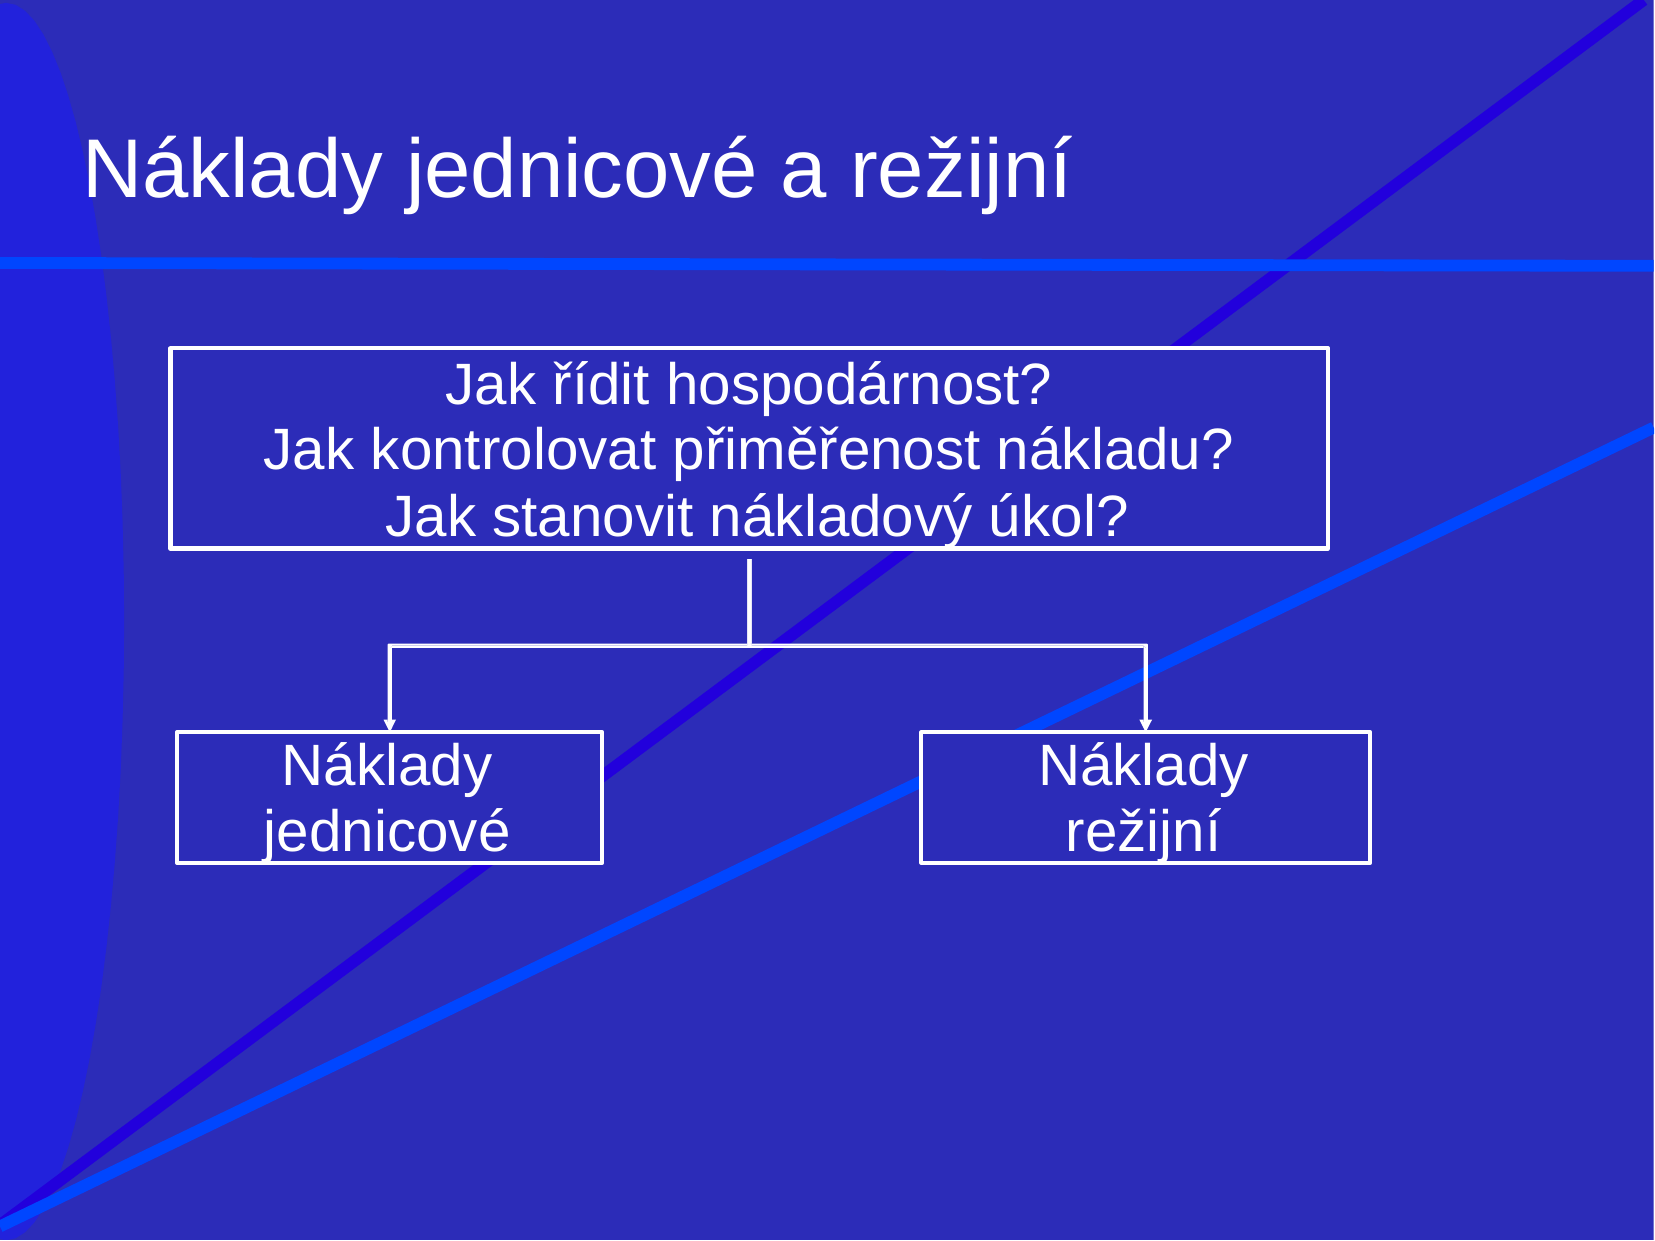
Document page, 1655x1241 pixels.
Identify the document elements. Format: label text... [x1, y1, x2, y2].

text_box [747, 559, 1153, 733]
text_box Náklady režijní [921, 732, 1371, 863]
text_box Náklady jednicové [177, 732, 603, 863]
title Náklady jednicové a režijní [80, 69, 1574, 321]
text_box [383, 643, 747, 733]
text_box Jak řídit hospodárnost? Jak kontrolovat přiměřenost nákladu? Jak stanovit nákladový úkol? [170, 348, 1329, 549]
